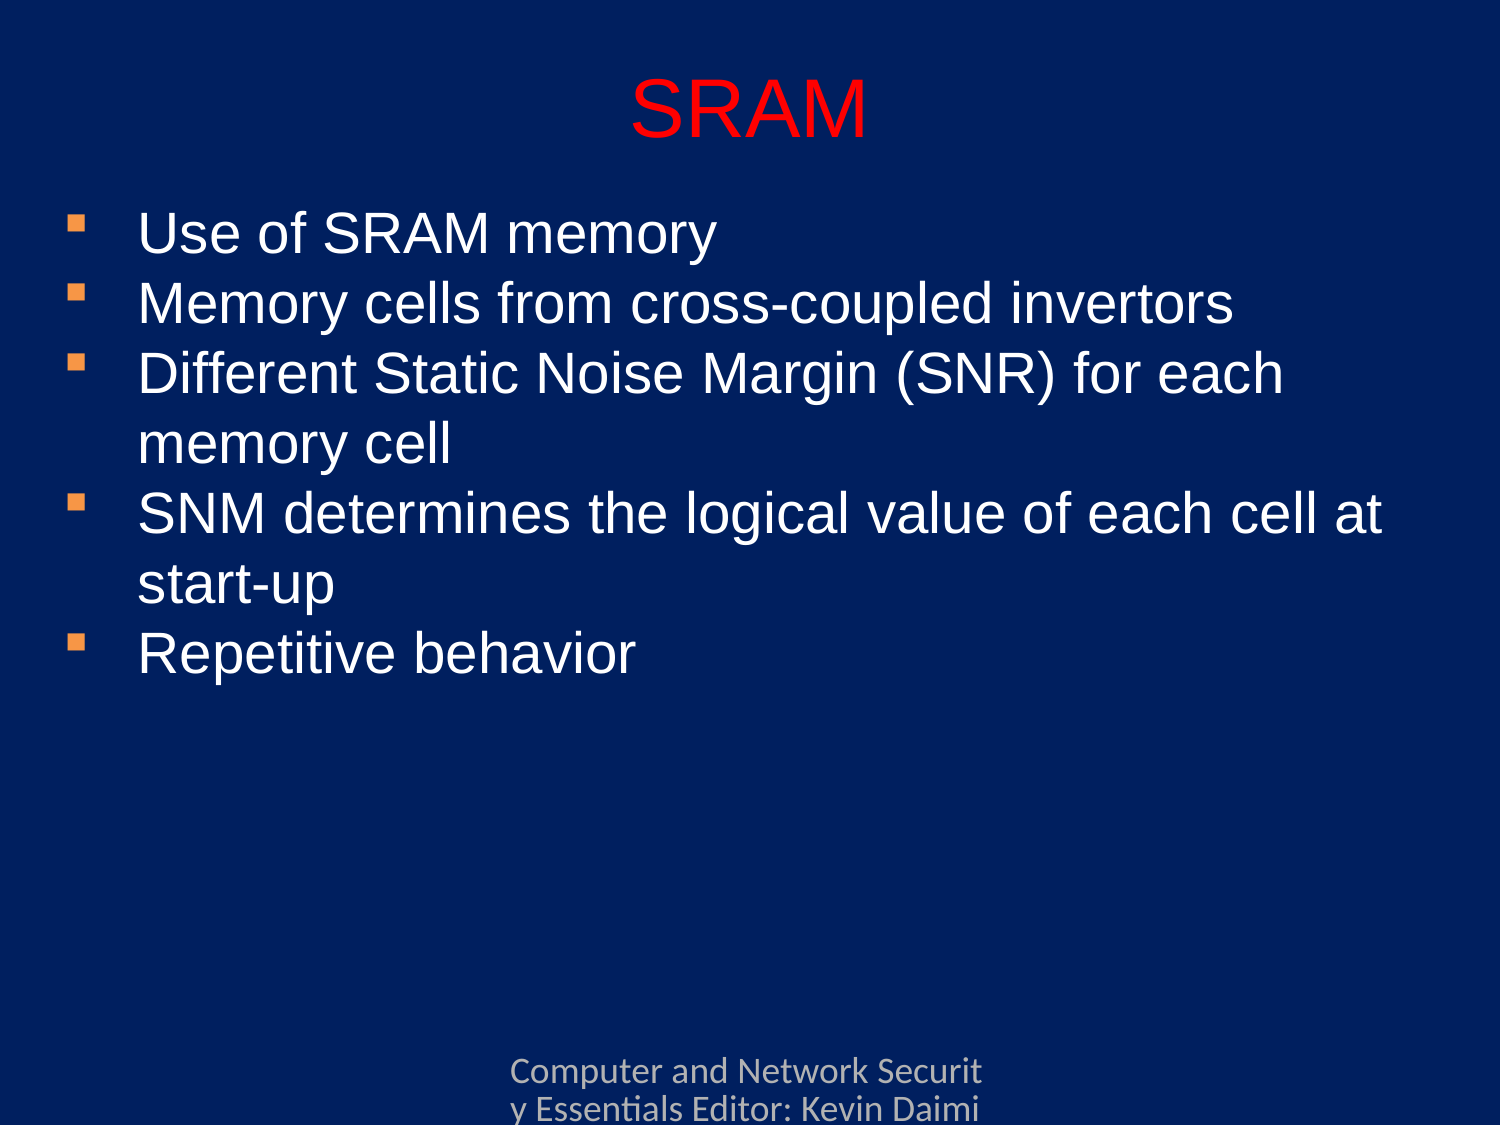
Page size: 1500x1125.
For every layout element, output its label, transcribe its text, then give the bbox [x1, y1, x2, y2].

footer Computer and Network Security Essentials Editor: Kevin Daimi Associate Editors: Guillermo Francia, Levent Ertaul, Luis H. Encinas, Eman El-Sheikh Published by Springer [510, 1046, 990, 1103]
list Use of SRAM memory Memory cells from cross-coupled invertors Different Static Noise Margin (SNR) for each memory cell SNM determines the logical value of each cell at start-up Repetitive behavior [62, 195, 1437, 761]
title SRAM [44, 53, 1456, 155]
